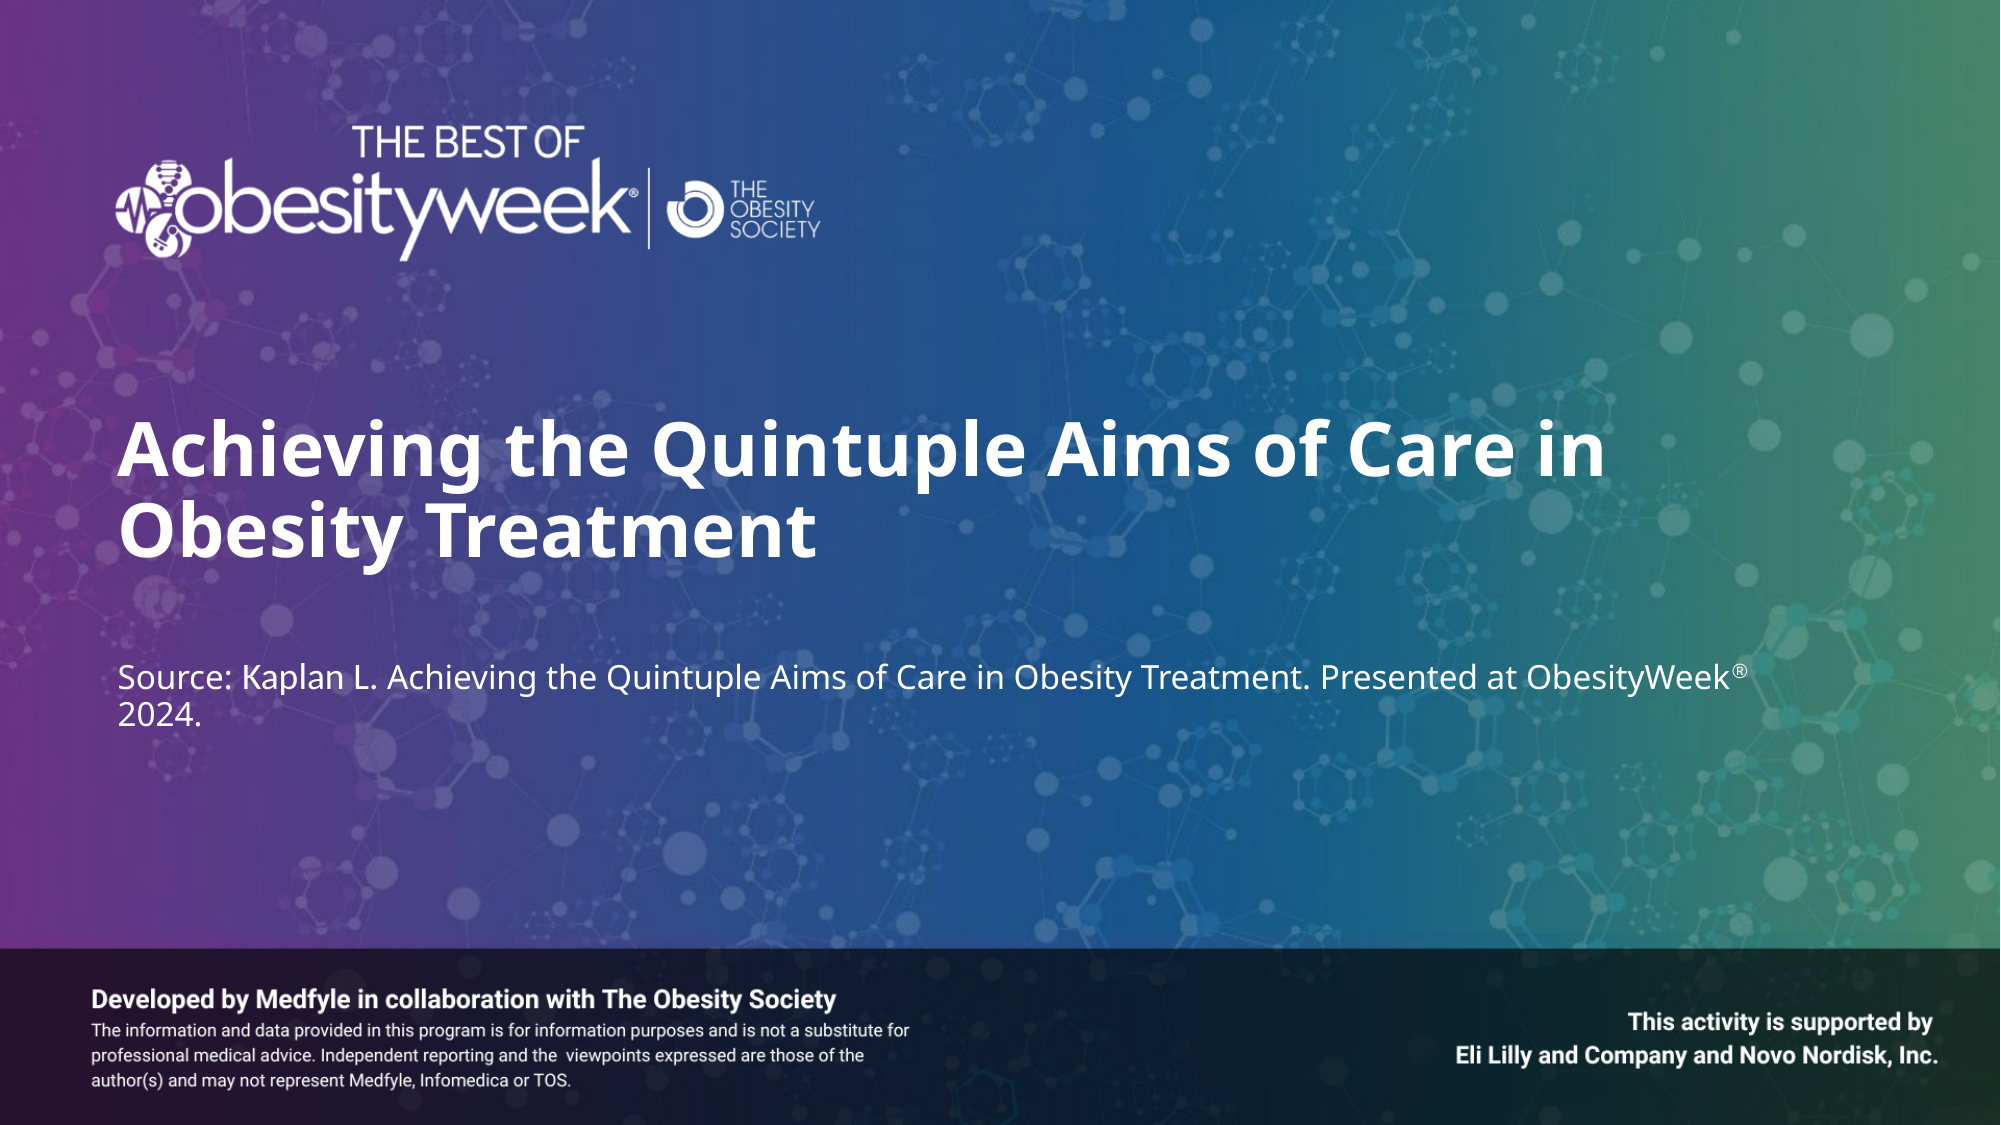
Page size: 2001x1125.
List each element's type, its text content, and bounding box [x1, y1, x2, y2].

title Source: Kaplan L. Achieving the Quintuple Aims of Care in Obesity Treatment. Presented at ObesityWeek® 2024. [102, 608, 1796, 741]
picture [0, 0, 2000, 1125]
subtitle Achieving the Quintuple Aims of Care in Obesity Treatment [102, 404, 1693, 609]
